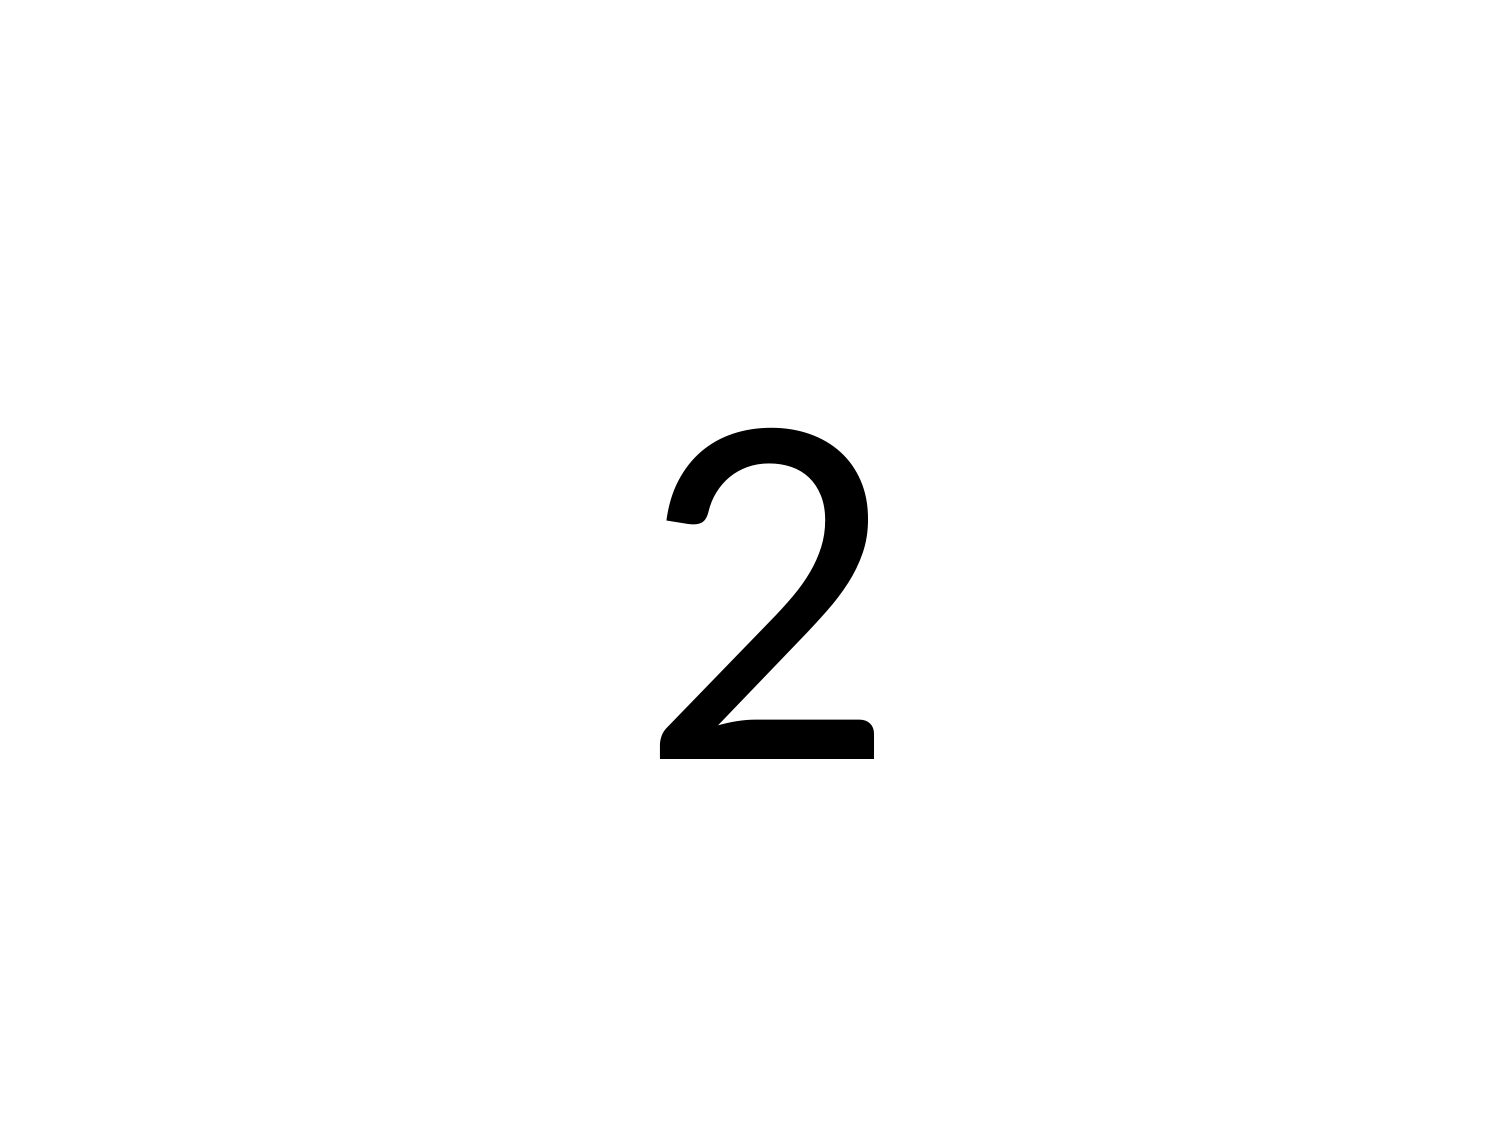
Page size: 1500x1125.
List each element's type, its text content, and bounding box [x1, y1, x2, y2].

text_box 2 [411, 241, 1123, 1109]
